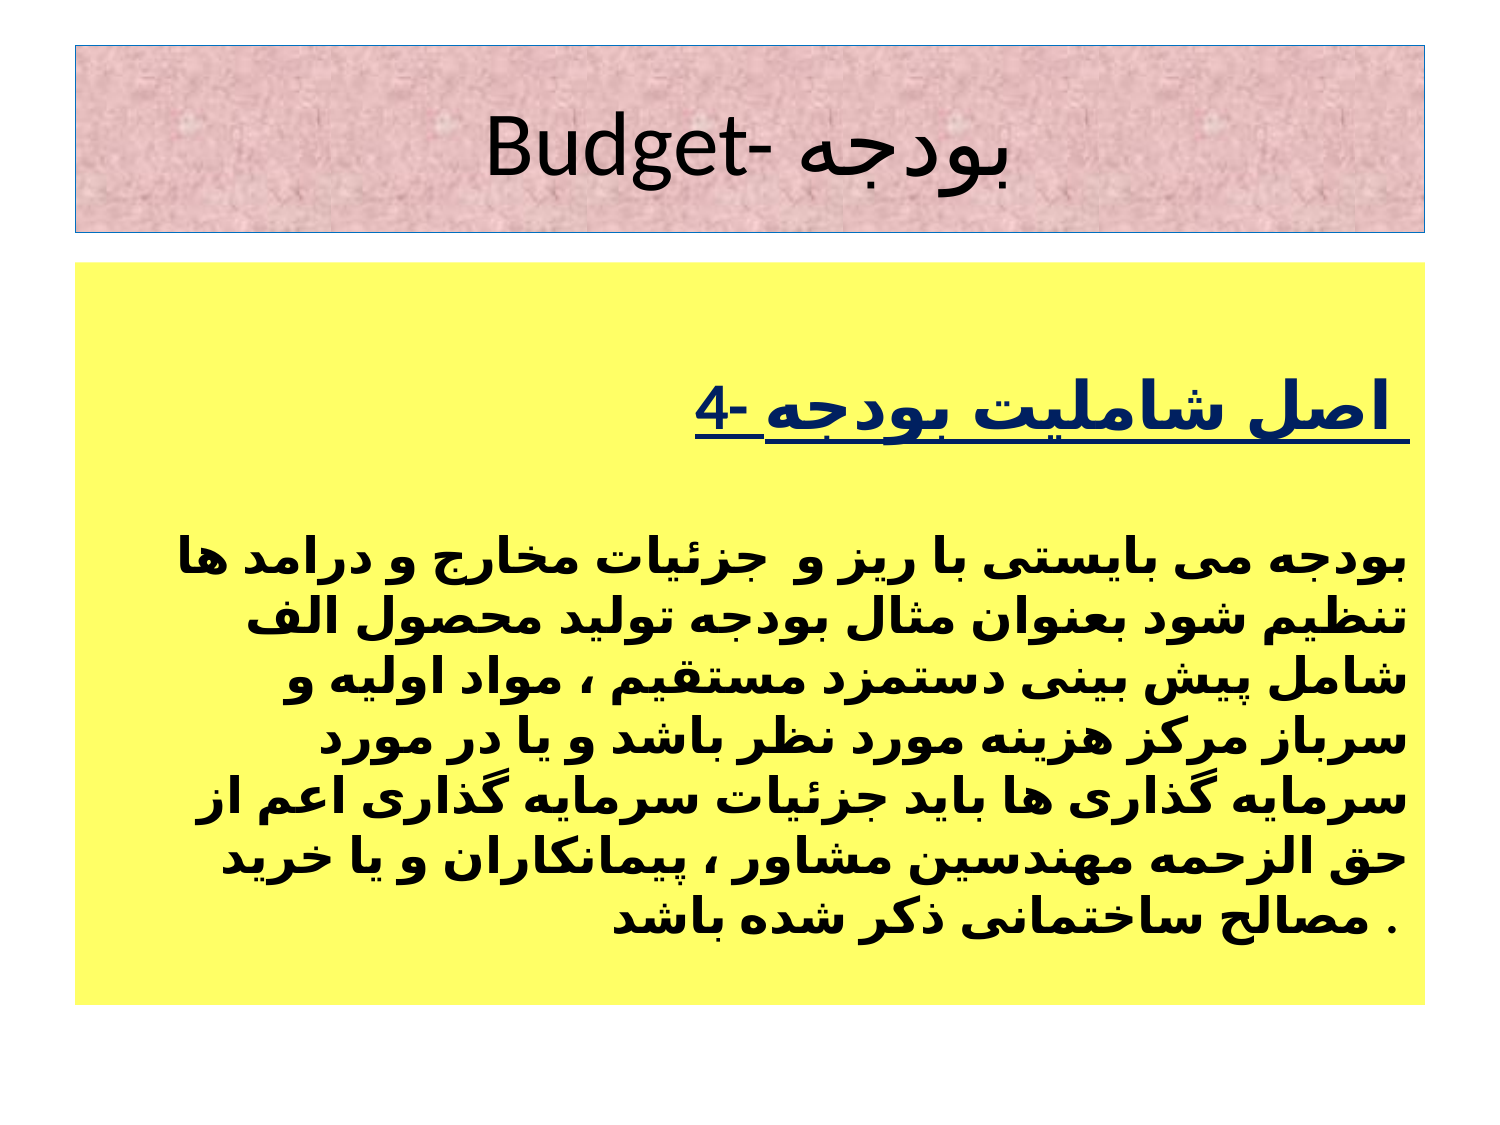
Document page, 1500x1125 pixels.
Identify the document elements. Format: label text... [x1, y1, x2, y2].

list 4- اصل شاملیت بودجه بودجه می بایستی با ریز و جزئیات مخارج و درامد ها تنظیم شود بعنوان مثال بودجه تولید محصول الف شامل پیش بینی دستمزد مستقیم ، مواد اولیه و سرباز مرکز هزینه مورد نظر باشد و یا در مورد سرمایه گذاری ها باید جزئیات سرمایه گذاری اعم از حق الزحمه مهندسین مشاور ، پیمانکاران و یا خرید مصالح ساختمانی ذکر شده باشد . [75, 262, 1425, 1005]
title Budget- بودجه [75, 45, 1425, 233]
